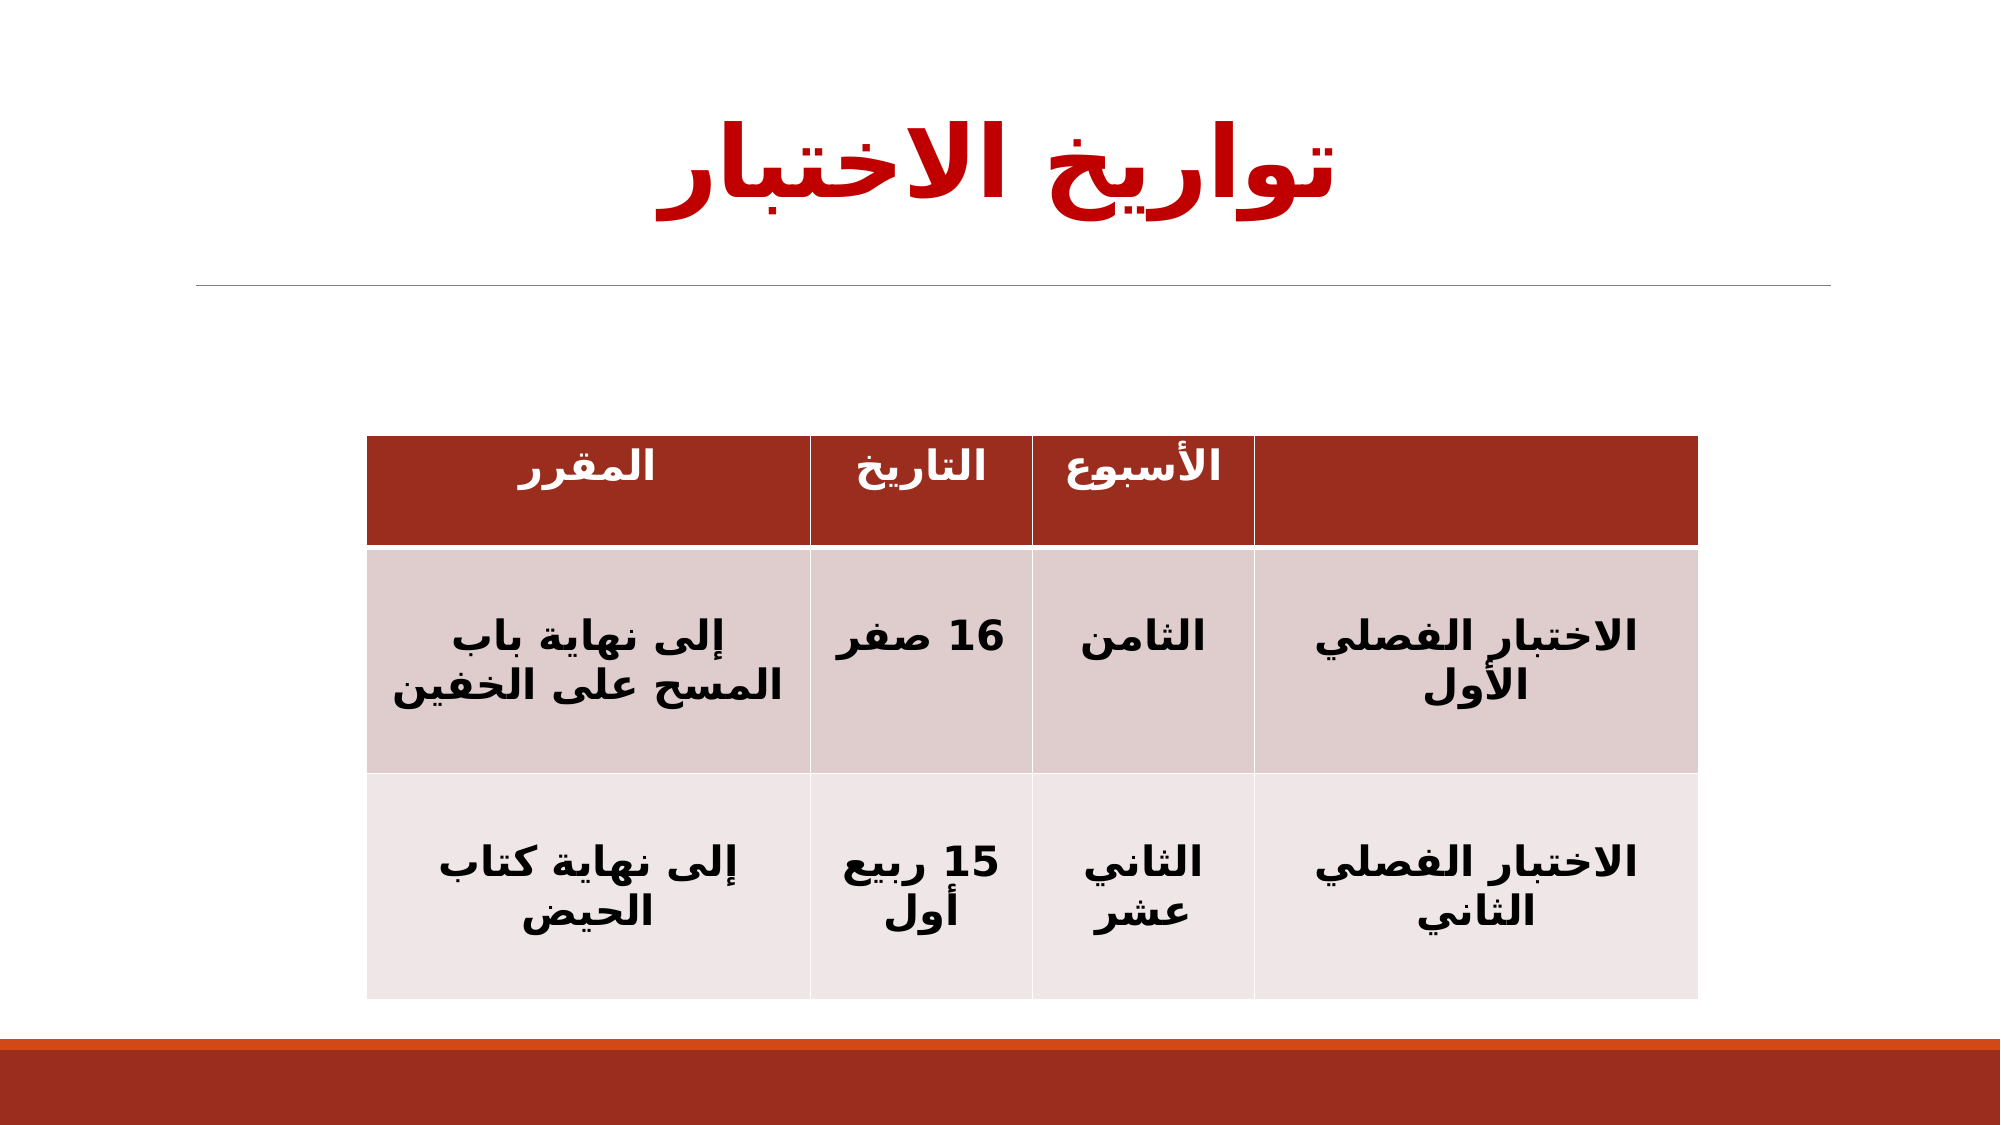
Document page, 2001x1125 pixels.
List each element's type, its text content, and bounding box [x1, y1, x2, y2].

title تواريخ الاختبار [180, 47, 1821, 226]
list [179, 302, 1831, 1038]
